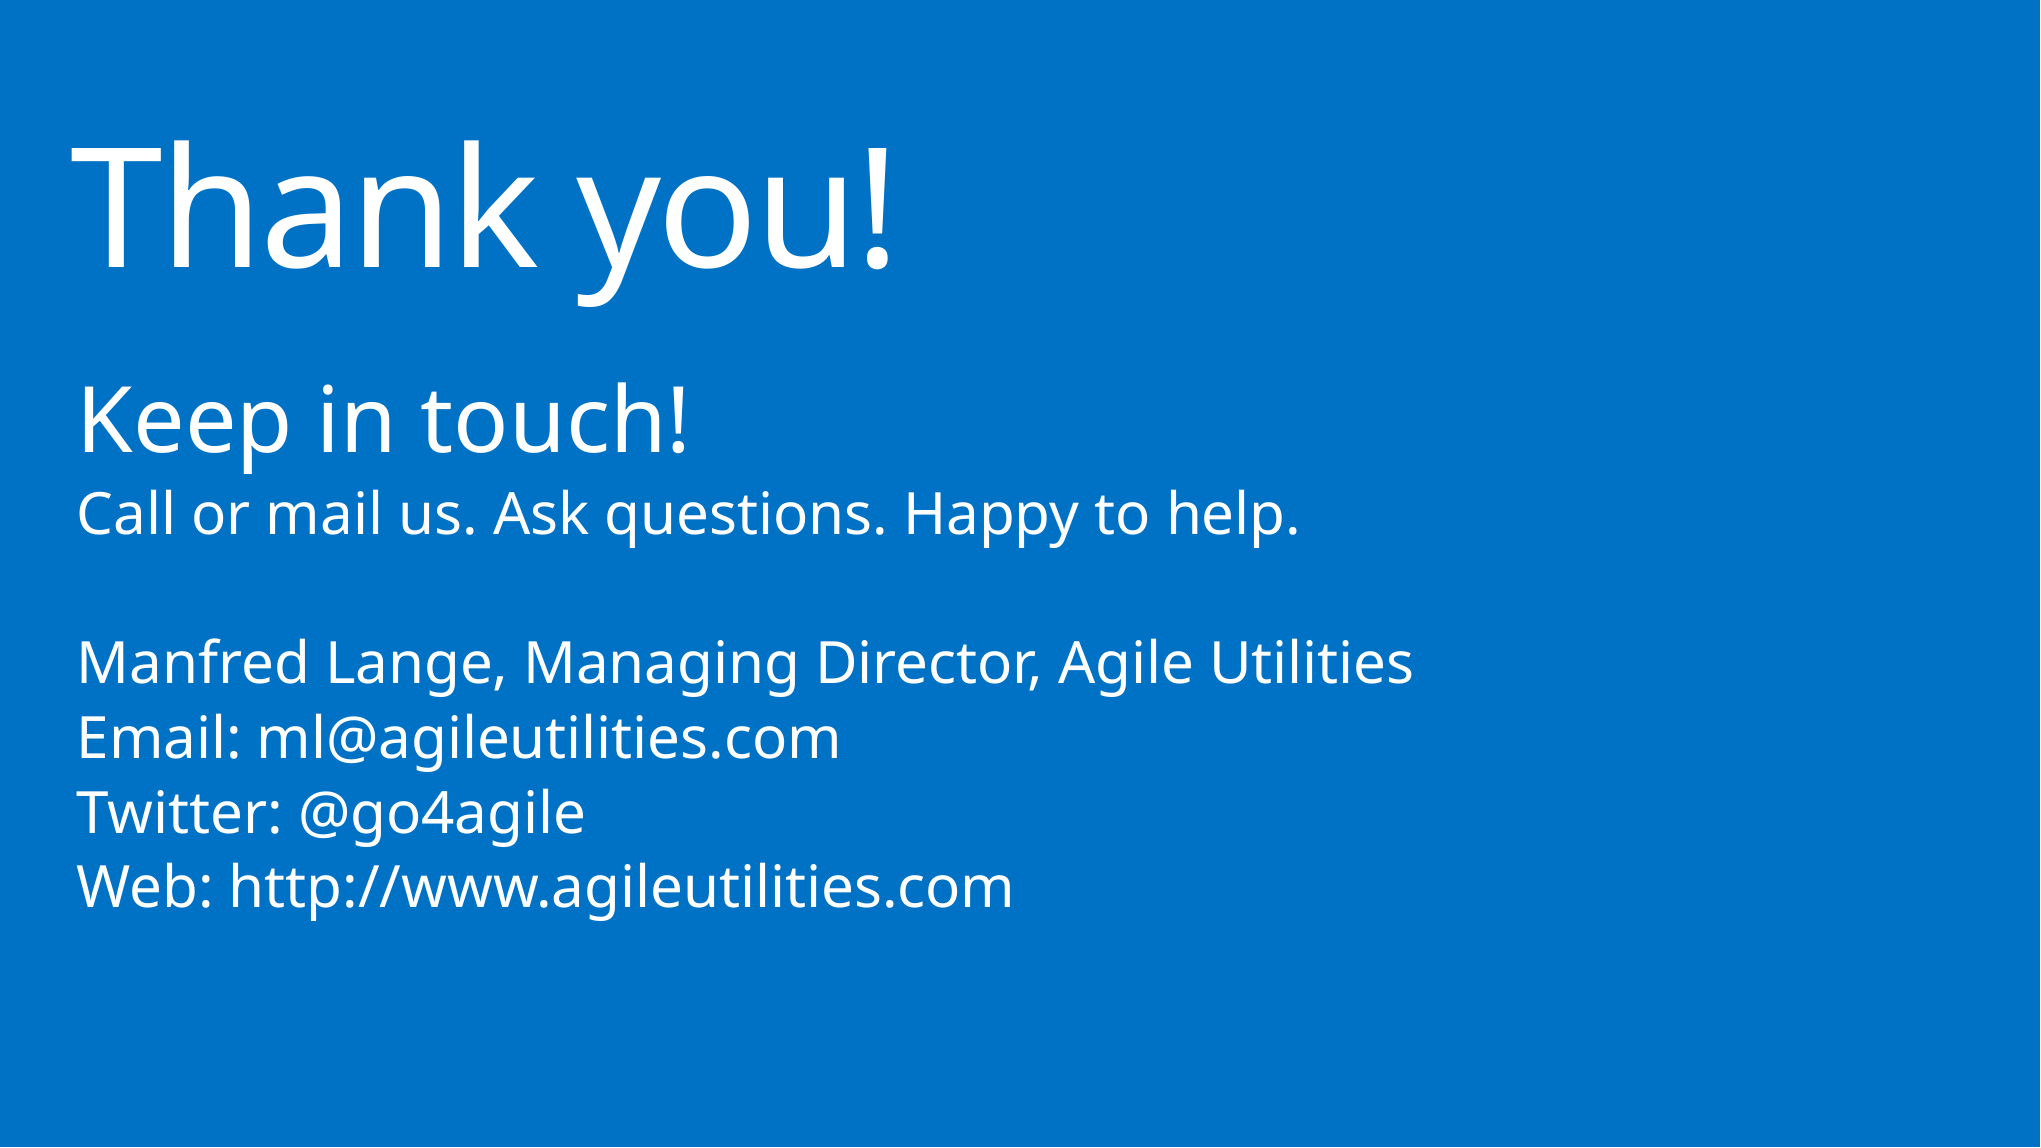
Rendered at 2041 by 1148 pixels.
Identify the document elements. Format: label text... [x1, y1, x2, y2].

text_box Thank you! [46, 108, 1316, 319]
text_box Keep in touch! Call or mail us. Ask questions. Happy to help. Manfred Lange, Managing Director, Agile Utilities Email: ml@agileutilities.com Twitter: @go4agile Web: http://www.agileutilities.com [46, 349, 1761, 736]
